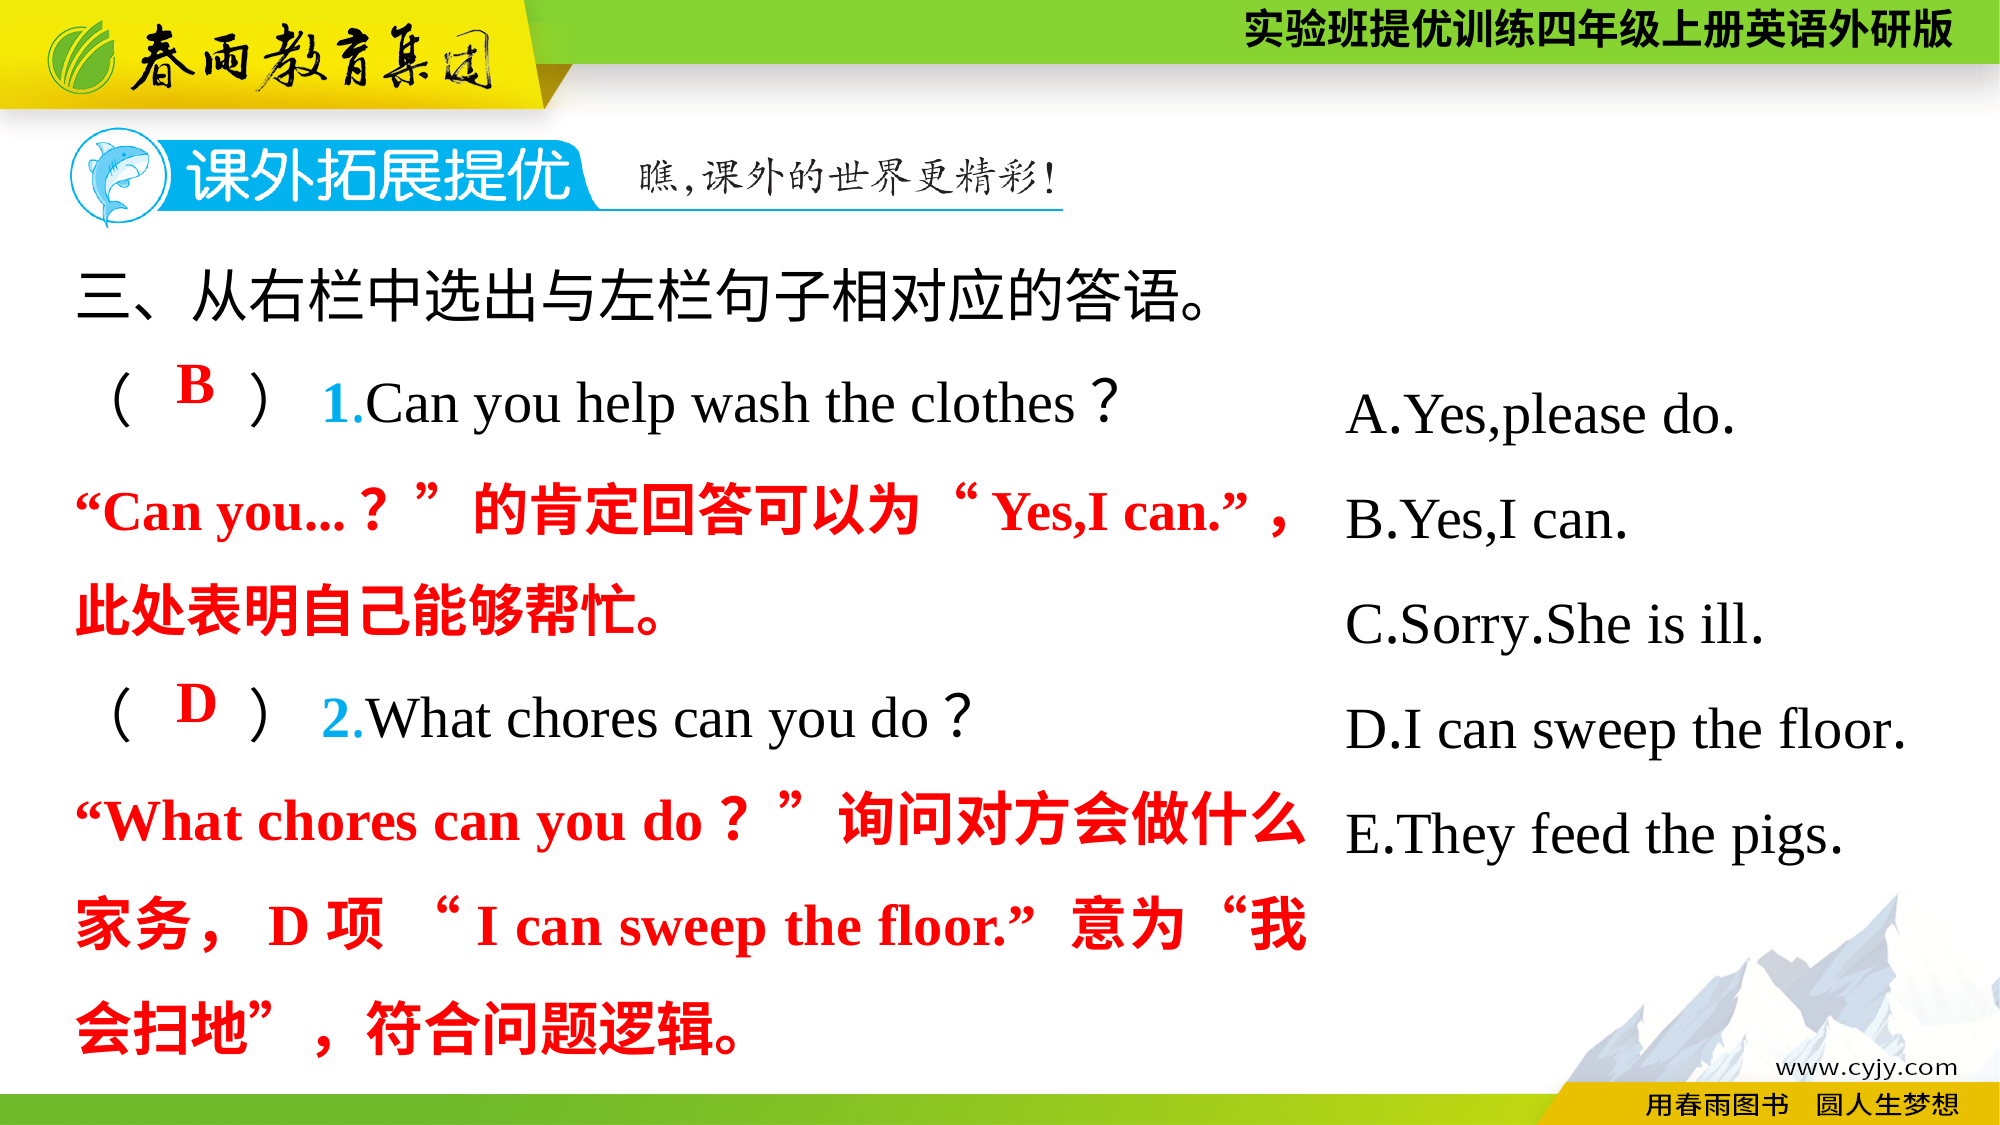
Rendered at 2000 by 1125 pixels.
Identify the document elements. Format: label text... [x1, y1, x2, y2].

text_box B [161, 337, 231, 423]
text_box “Can you...？”的肯定回答可以为“Yes,I can.”， 此处表明自己能够帮忙。 [59, 432, 1944, 650]
text_box D [161, 657, 234, 739]
list 三、从右栏中选出与左栏句子相对应的答语。 （ ）1.Can you help wash the clothes？ （ ）2.What chores can you do？ [59, 216, 1944, 432]
text_box A.Yes,please do. B.Yes,I can. C.Sorry.She is ill. D.I can sweep the floor. E.They feed the pigs. [1330, 333, 1965, 873]
list 三、从右栏中选出与左栏句子相对应的答语。 （ ）1.Can you help wash the clothes？ （ ）2.What chores can you do？ [59, 650, 1330, 763]
picture [0, 0, 2000, 1125]
text_box “What chores can you do？”询问对方会做什么家务，D项 “I can sweep the floor.” 意为“我会扫地”，符合问题逻辑。 [59, 739, 1323, 1070]
